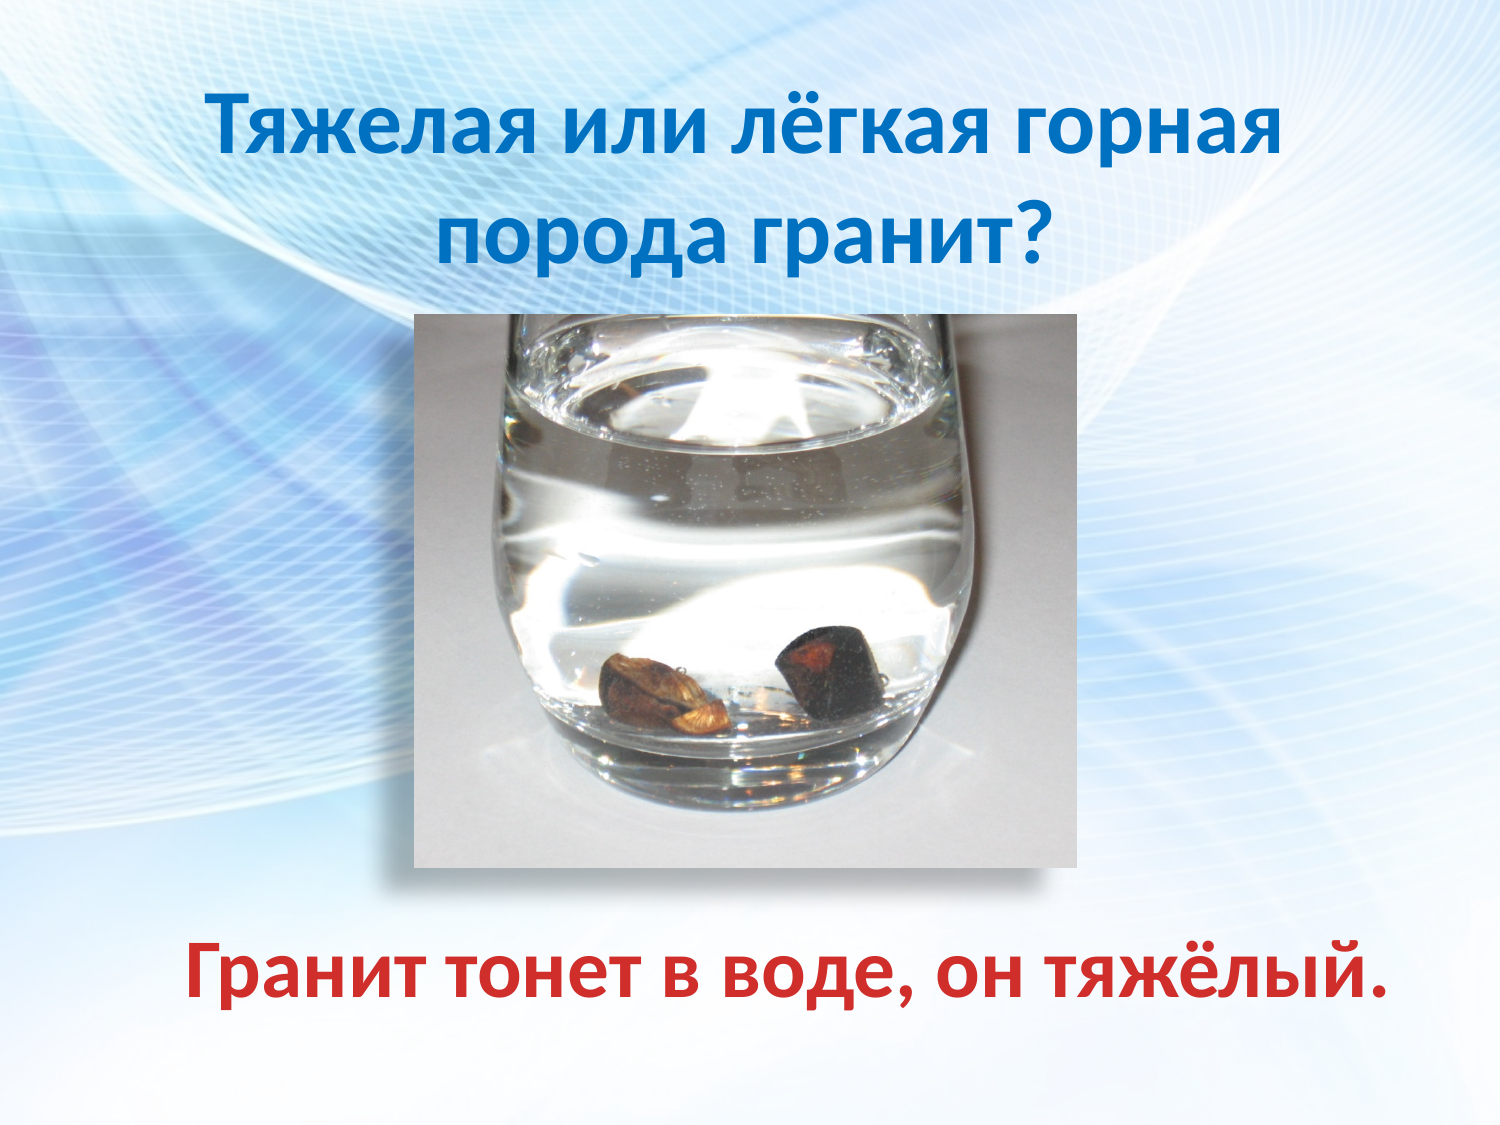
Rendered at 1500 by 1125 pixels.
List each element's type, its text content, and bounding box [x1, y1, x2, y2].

text_box Гранит тонет в воде, он тяжёлый. [159, 907, 1418, 1023]
text_box Тяжелая или лёгкая горная порода гранит? [147, 54, 1344, 290]
picture [414, 314, 1077, 868]
